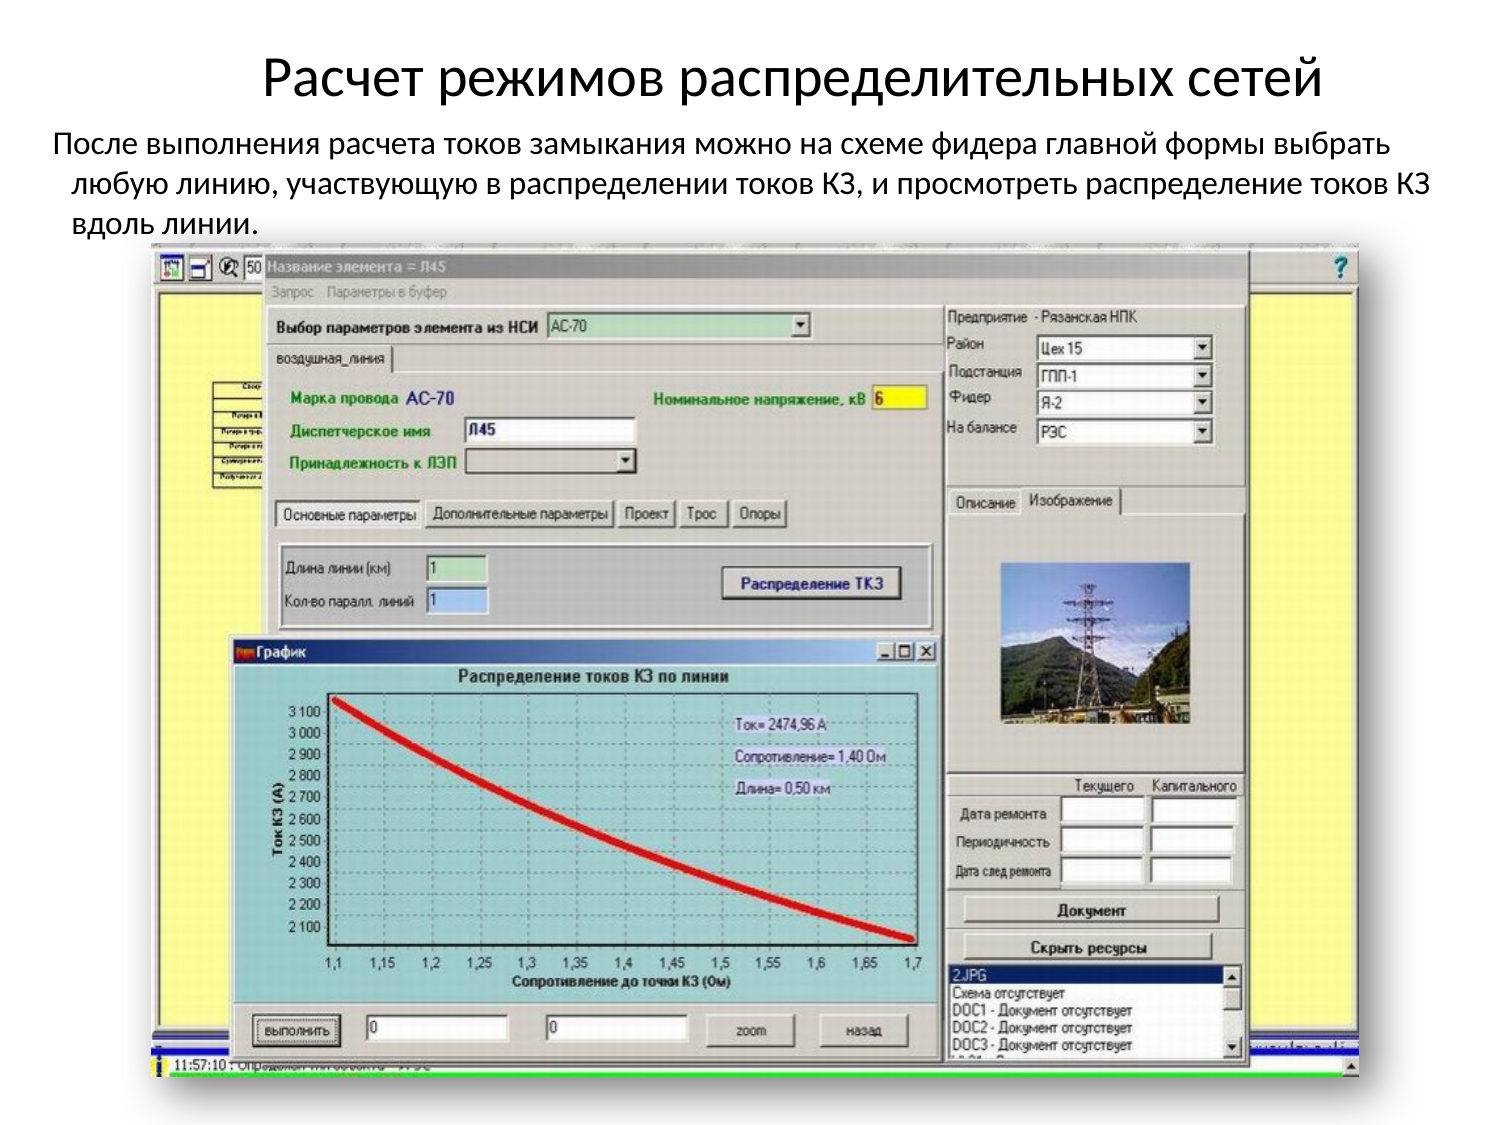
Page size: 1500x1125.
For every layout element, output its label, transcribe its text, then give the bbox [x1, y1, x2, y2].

list После выполнения расчета токов замыкания можно на схеме фидера главной формы выбрать любую линию, участвующую в распределении токов КЗ, и просмотреть распределение токов КЗ вдоль линии. [0, 113, 1500, 1125]
picture [151, 243, 1359, 1077]
text_box Расчет режимов распределительных сетей [247, 31, 1339, 116]
